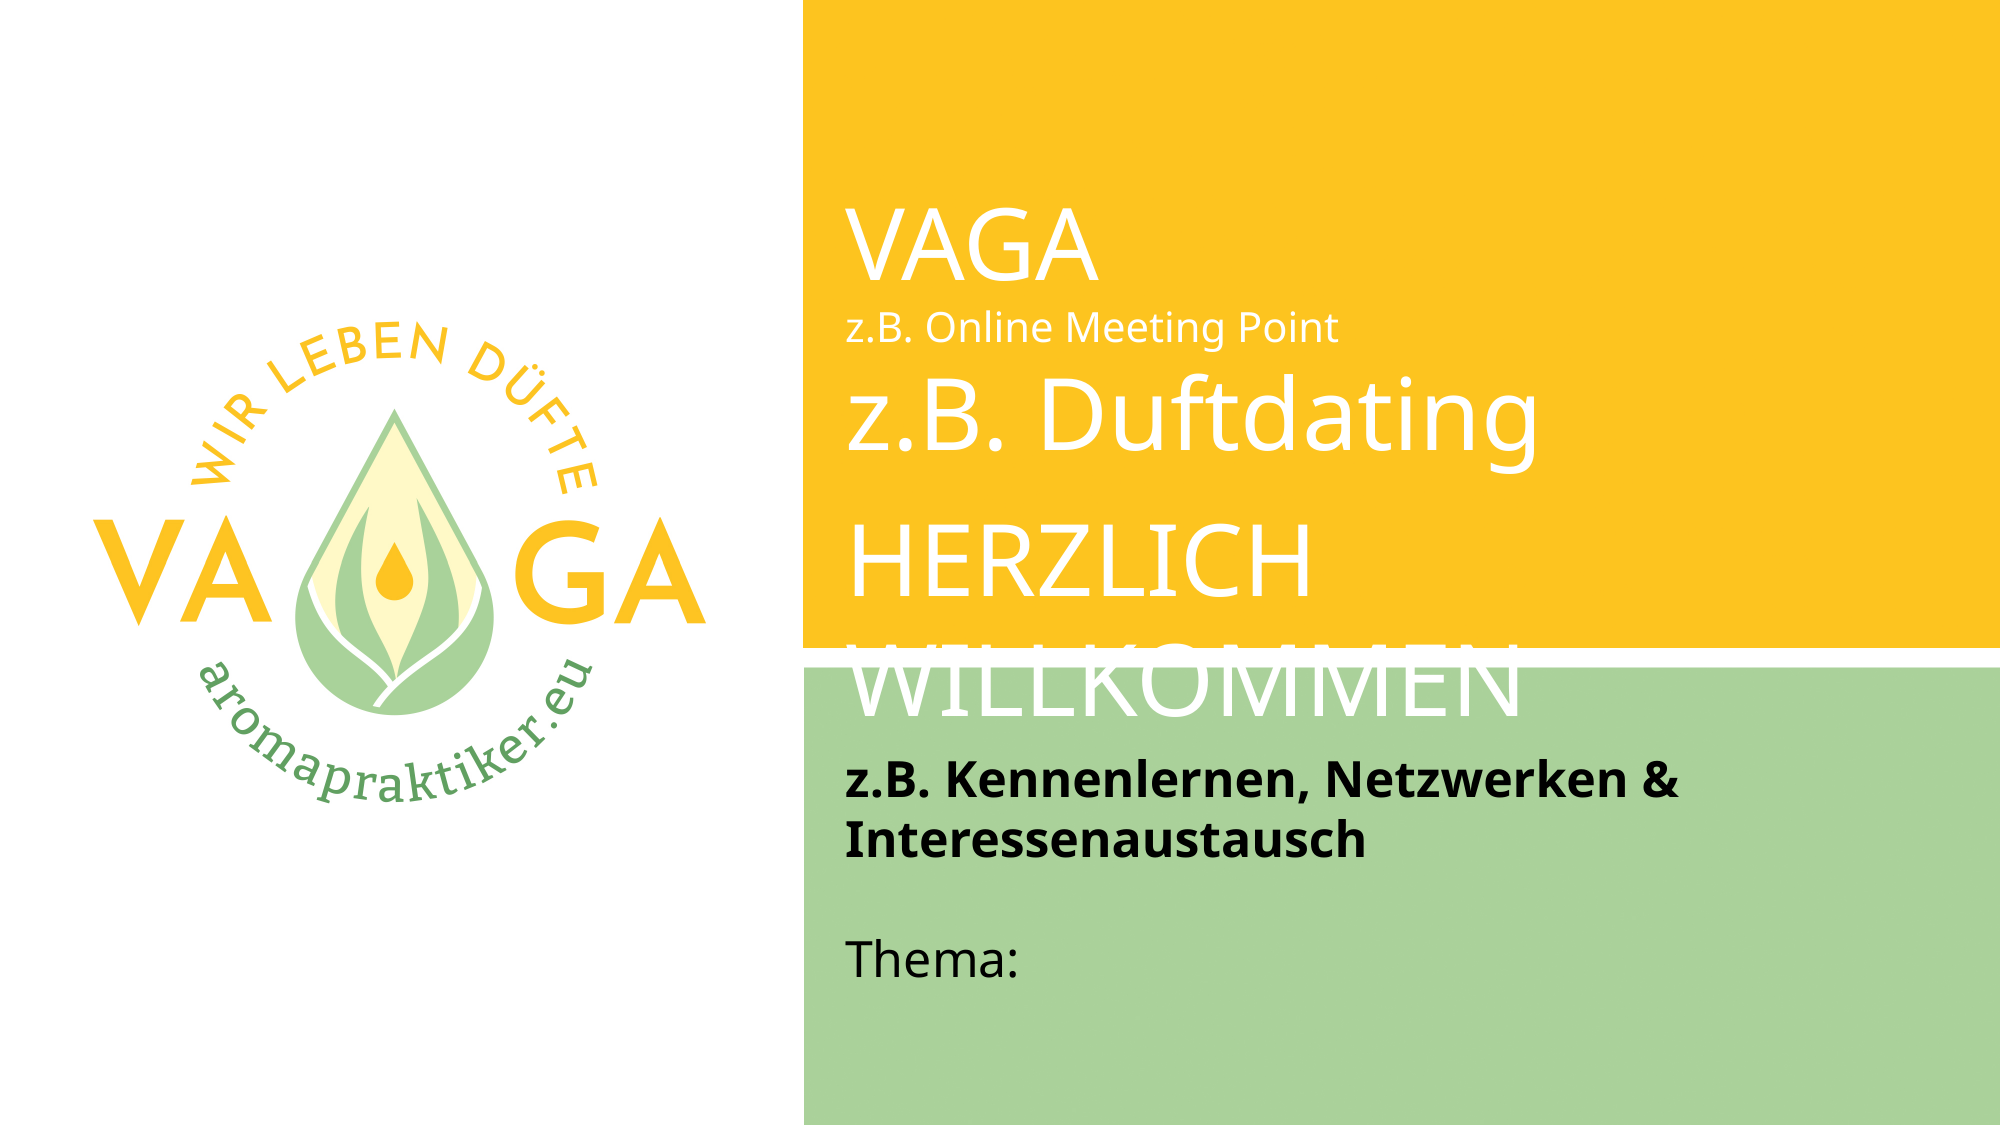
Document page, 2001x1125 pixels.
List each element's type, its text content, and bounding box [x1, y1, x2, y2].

text_box z.B. Kennenlernen, Netzwerken & Interessenaustausch Thema: [830, 740, 1935, 996]
picture [0, 0, 2000, 1125]
text_box VAGA z.B. Online Meeting Point z.B. Duftdating HERZLICH WILLKOMMEN [830, 173, 1935, 740]
